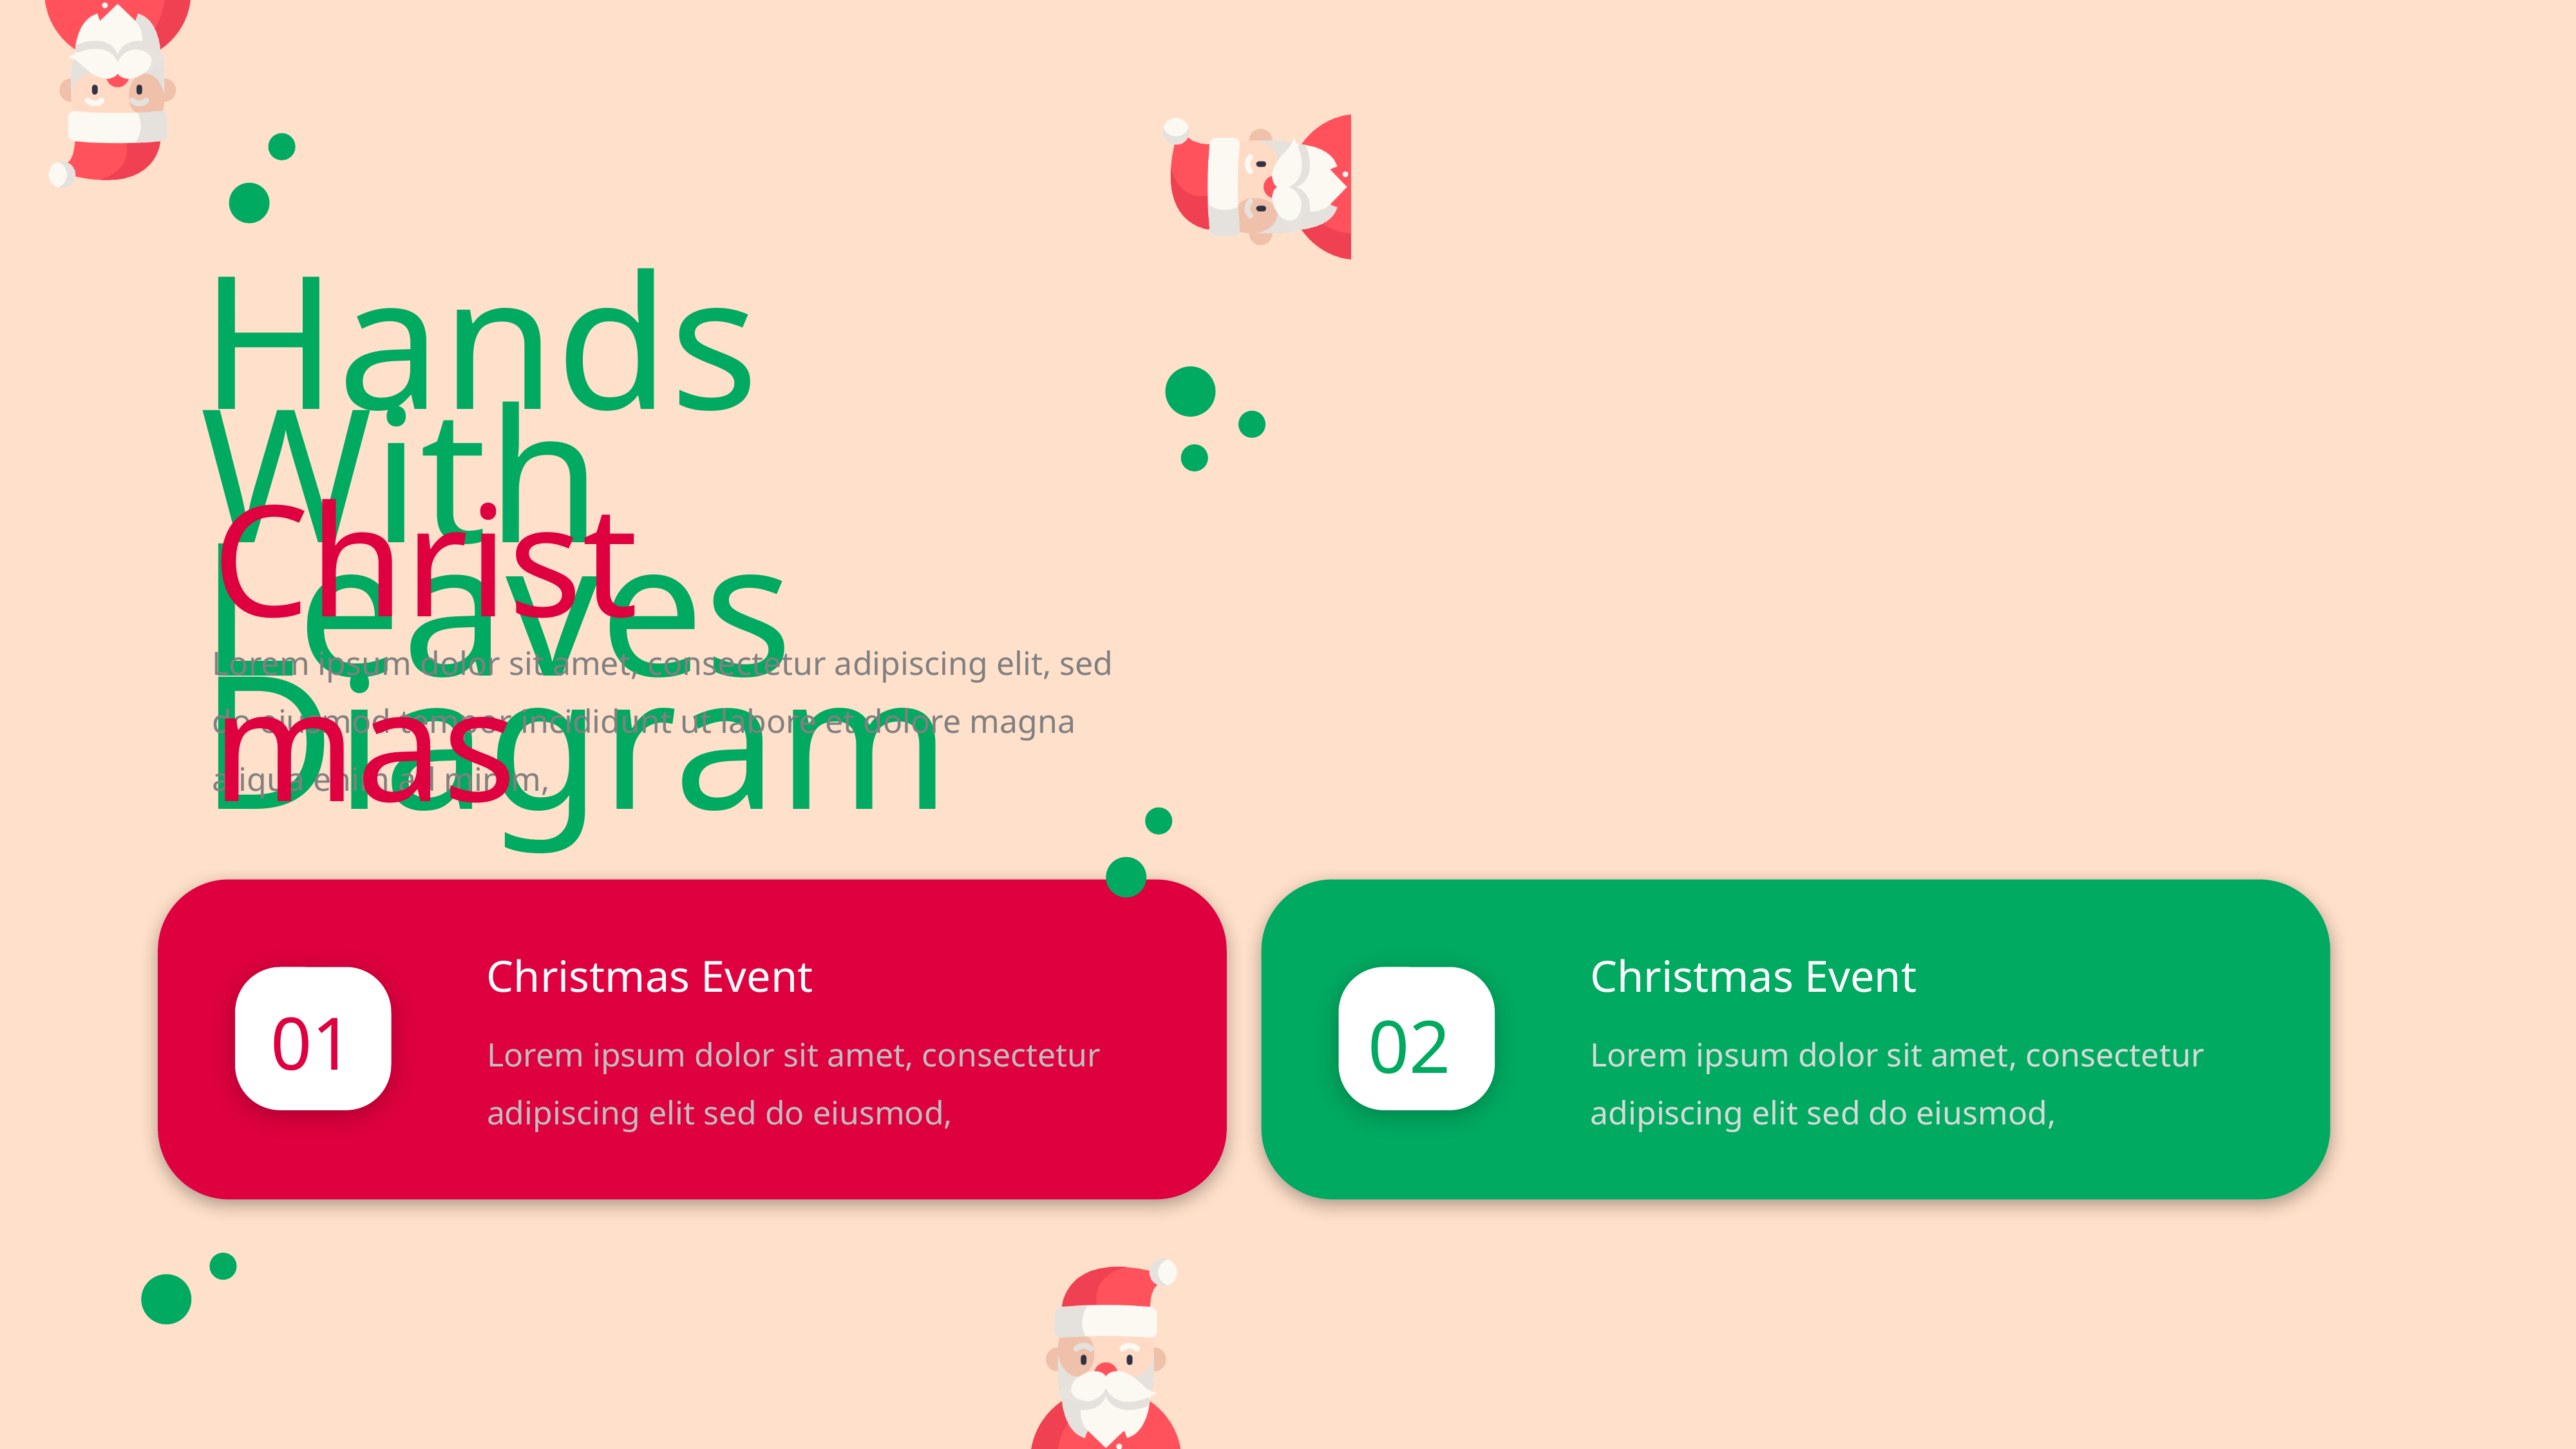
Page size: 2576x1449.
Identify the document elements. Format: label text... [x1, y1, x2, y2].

text_box Christmas [203, 457, 691, 837]
text_box [389, 996, 392, 1081]
picture [23, 0, 212, 188]
picture [1009, 1258, 1203, 1449]
picture [1162, 0, 2576, 1449]
text_box [140, 1273, 193, 1325]
text_box Lorem ipsum dolor sit amet, consectetur adipiscing elit sed do eiusmod, [477, 1010, 1139, 1137]
text_box [234, 966, 388, 1111]
text_box 01 [261, 992, 389, 1090]
text_box [228, 182, 270, 224]
text_box [1260, 878, 1350, 1200]
text_box Lorem ipsum dolor sit amet, consectetur adipiscing elit, sed do eiusmod tempor incididunt ut labore et dolore magna aliqua enim ad minim, [691, 619, 1126, 803]
text_box [1164, 365, 1217, 417]
text_box [1144, 806, 1173, 835]
text_box [1105, 856, 1148, 898]
text_box [157, 878, 1227, 1200]
text_box [267, 132, 296, 161]
text_box [1338, 980, 1350, 1097]
text_box Christmas Event [477, 944, 1040, 1005]
text_box Hands With Leaves Diagram [191, 298, 1115, 841]
text_box [1237, 410, 1267, 439]
text_box [0, 0, 1350, 1449]
text_box [1180, 443, 1209, 473]
text_box [209, 1252, 238, 1281]
